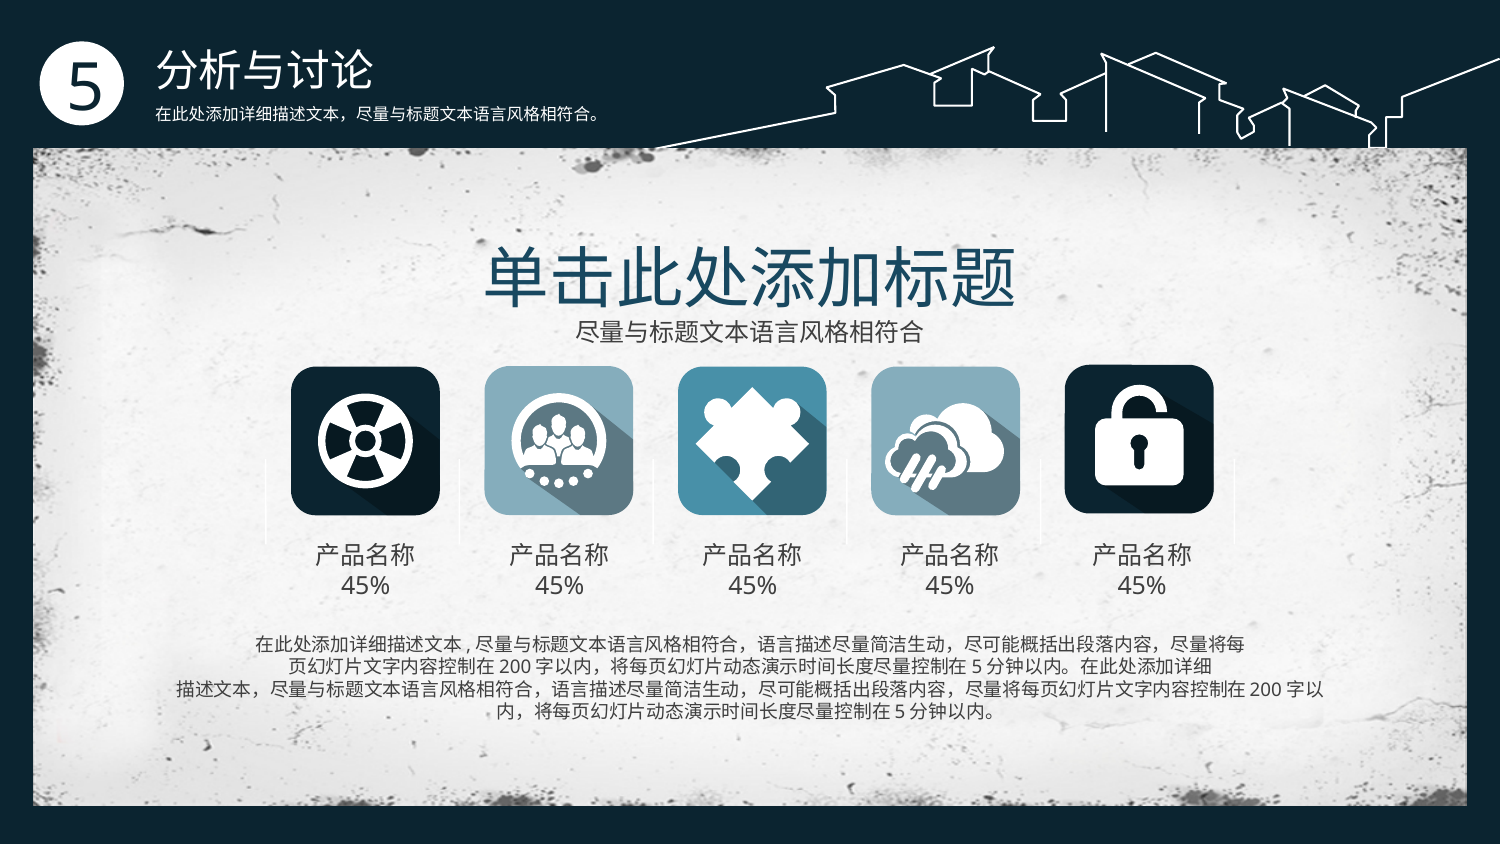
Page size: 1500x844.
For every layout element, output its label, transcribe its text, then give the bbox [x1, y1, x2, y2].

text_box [871, 366, 1021, 516]
picture [33, 148, 1467, 806]
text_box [484, 365, 634, 516]
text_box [140, 35, 637, 132]
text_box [677, 366, 827, 516]
text_box [17, 7, 1483, 149]
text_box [554, 46, 1500, 169]
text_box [1064, 364, 1214, 514]
text_box 5 [39, 41, 124, 126]
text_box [290, 366, 440, 516]
